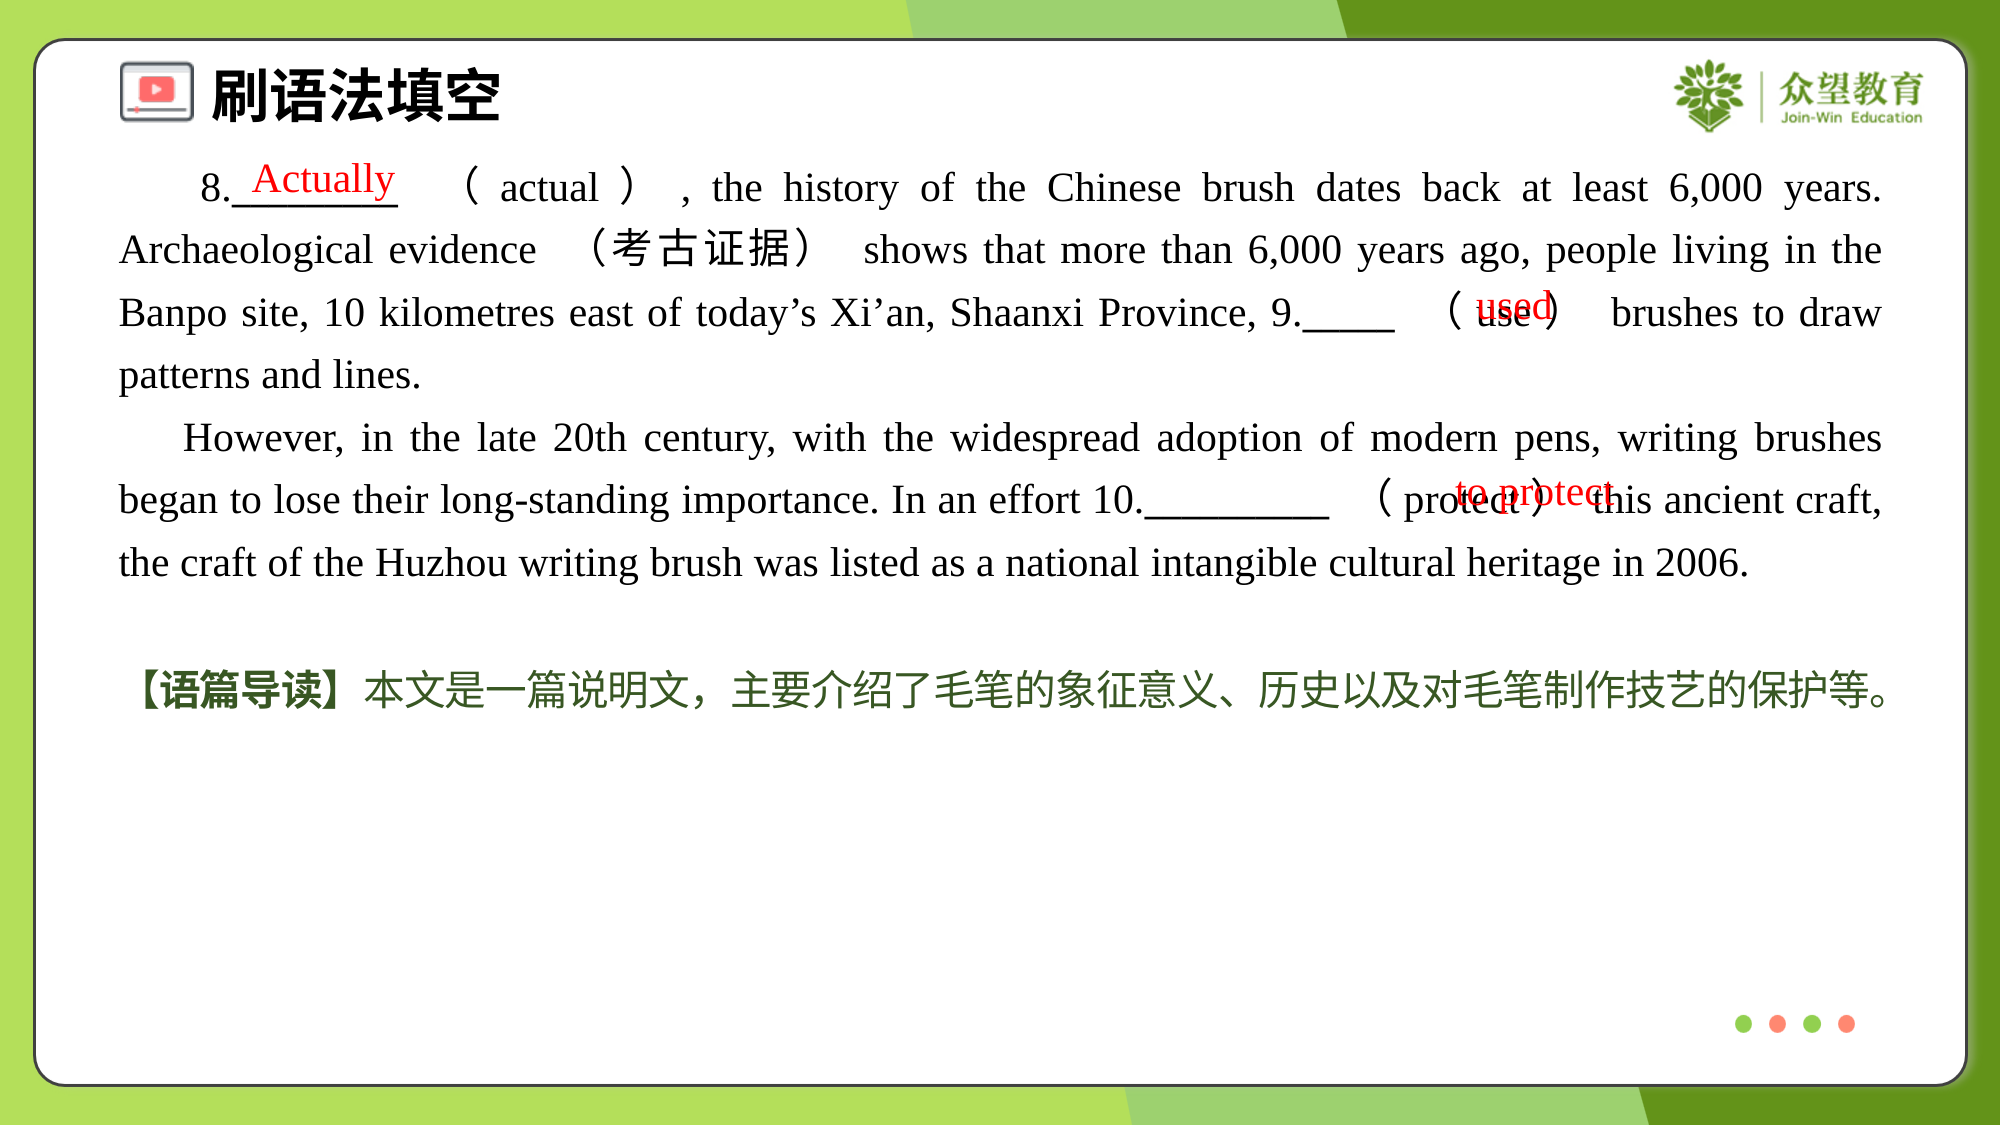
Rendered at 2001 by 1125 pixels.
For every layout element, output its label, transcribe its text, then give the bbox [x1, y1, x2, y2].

text_box 8._________ （actual）, the history of the Chinese brush dates back at least 6,000 years. Archaeological evidence （考古证据） shows that more than 6,000 years ago, people living in the Banpo site, 10 kilometres east of today’s Xi’an, Shaanxi Province, 9._____ （use） brushes to draw patterns and lines. However, in the late 20th century, with the widespread adoption of modern pens, writing brushes began to lose their long-standing importance. In an effort 10.__________ （protect） this ancient craft, the craft of the Huzhou writing brush was listed as a national intangible cultural heritage in 2006. [118, 146, 1883, 647]
text_box 【语篇导读】本文是一篇说明文，主要介绍了毛笔的象征意义、历史以及对毛笔制作技艺的保护等。 [118, 651, 1925, 714]
picture [0, 0, 2000, 1125]
text_box used [1461, 265, 1568, 329]
text_box Actually [236, 138, 411, 202]
text_box to protect [1435, 451, 1635, 514]
